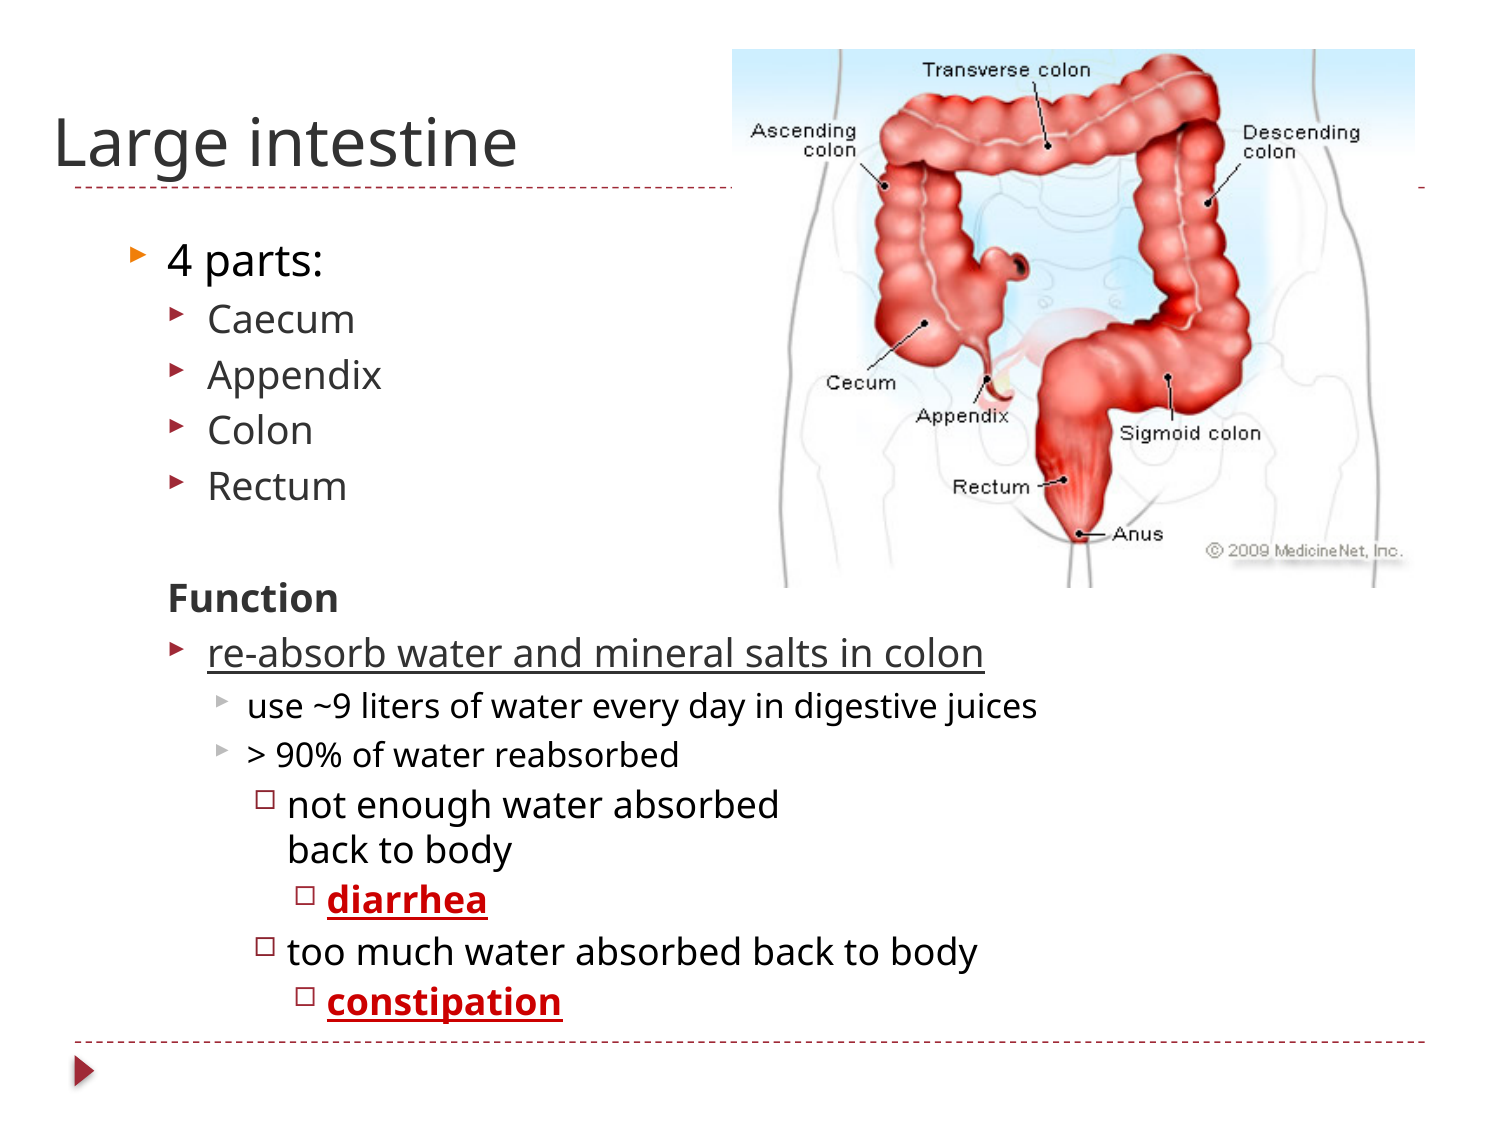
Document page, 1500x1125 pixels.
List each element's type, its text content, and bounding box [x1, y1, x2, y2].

list 4 parts: Caecum Appendix Colon Rectum Function re-absorb water and mineral salts in colon use ~9 liters of water every day in digestive juices > 90% of water reabsorbed not enough water absorbed back to body diarrhea too much water absorbed back to body constipation [112, 224, 1338, 1038]
title Large intestine [37, 0, 1225, 188]
picture [732, 49, 1415, 588]
